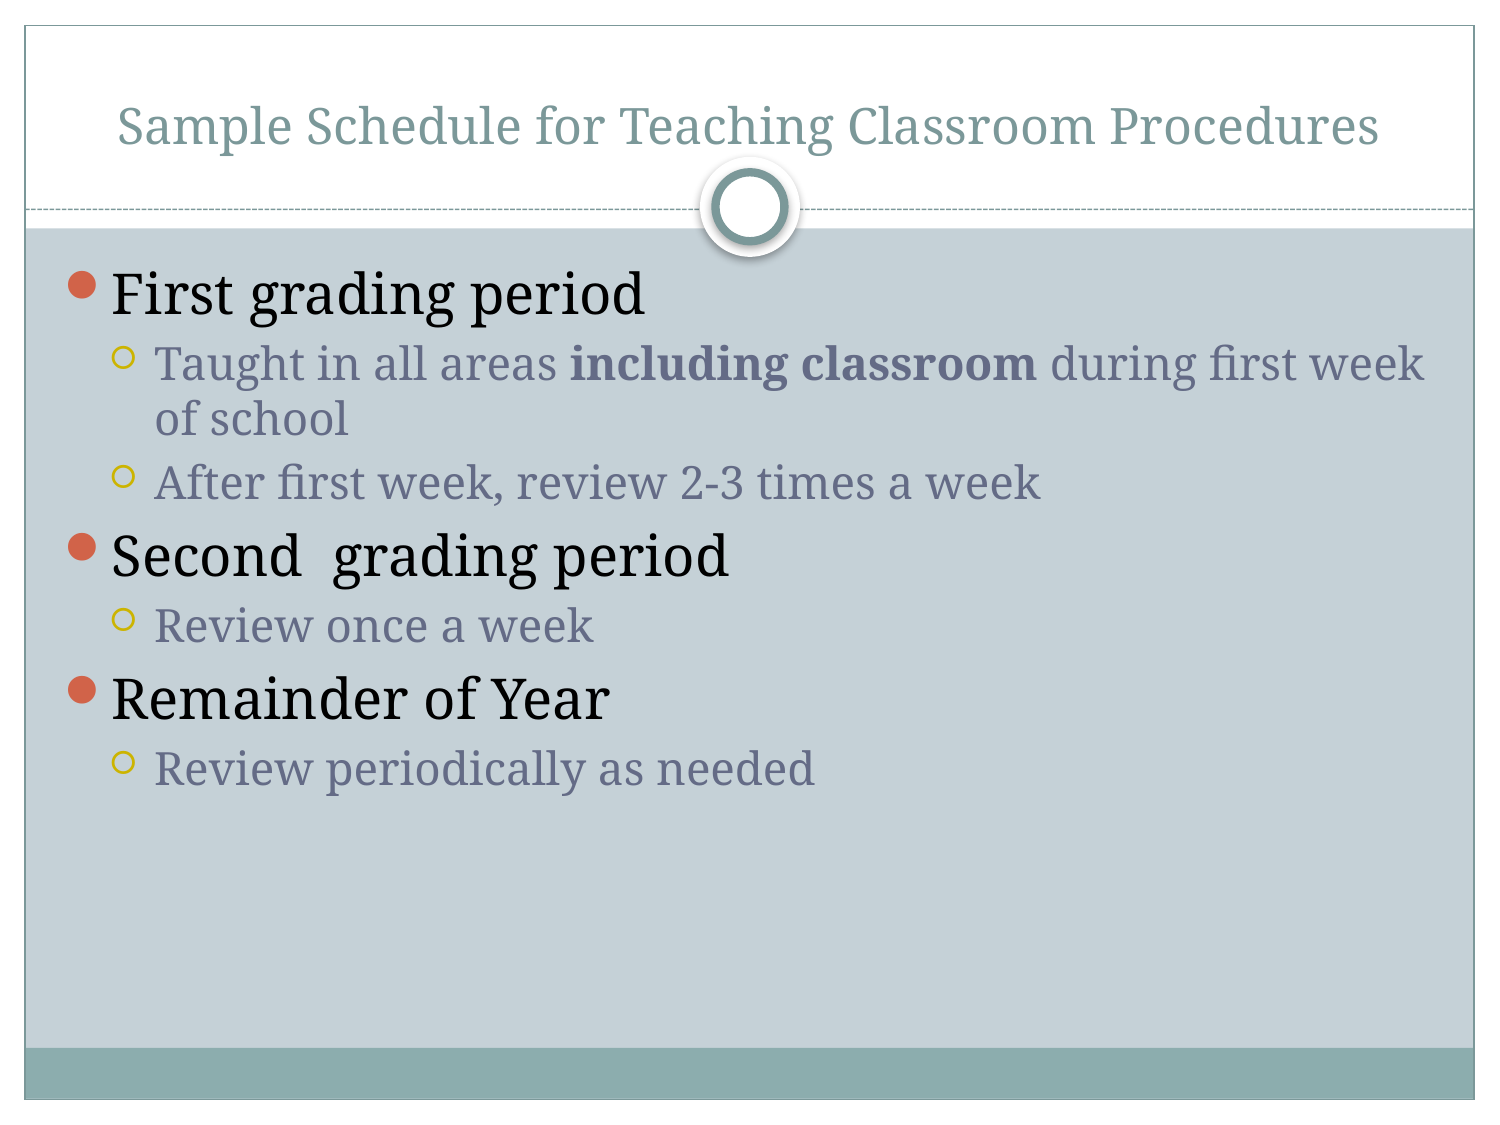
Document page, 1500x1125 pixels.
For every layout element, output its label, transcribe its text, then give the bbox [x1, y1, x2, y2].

title Sample Schedule for Teaching Classroom Procedures [49, 37, 1450, 162]
list First grading period Taught in all areas including classroom during first week of school After first week, review 2-3 times a week Second grading period Review once a week Remainder of Year Review periodically as needed [49, 250, 1445, 1001]
